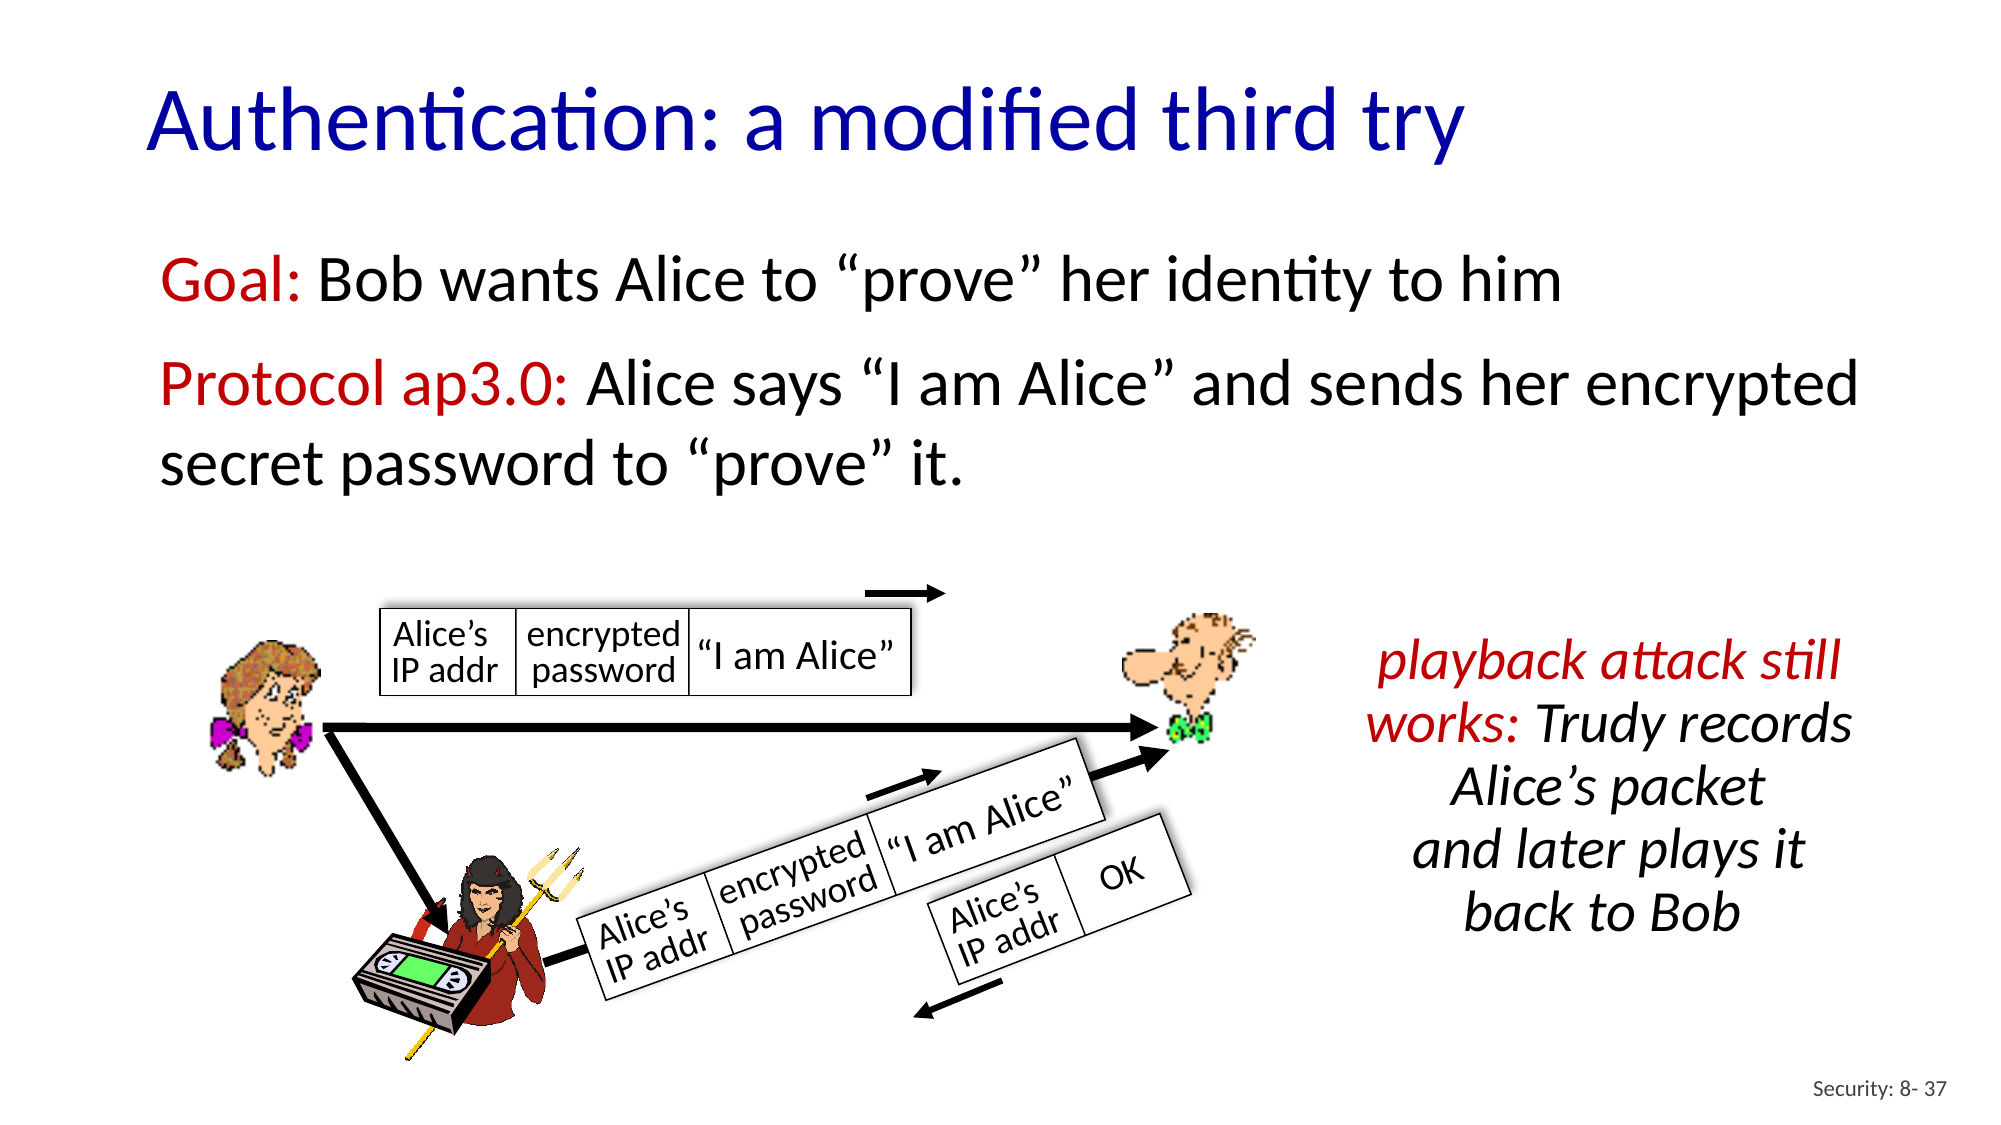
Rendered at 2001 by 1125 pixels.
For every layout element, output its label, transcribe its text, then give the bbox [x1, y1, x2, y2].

picture [206, 640, 321, 783]
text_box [375, 593, 946, 700]
text_box Protocol ap3.0: Alice says “I am Alice” and sends her encrypted secret password to “prove” it. [145, 331, 1937, 667]
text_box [568, 812, 1105, 918]
picture [1122, 613, 1256, 750]
text_box Goal: Bob wants Alice to “prove” her identity to him [124, 236, 1713, 395]
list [352, 929, 494, 1040]
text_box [913, 856, 1185, 1018]
text_box [1102, 750, 1170, 774]
picture [405, 847, 584, 1061]
title Authentication: a modified third try [131, 47, 1856, 195]
text_box playback attack still works: Trudy records Alice’s packet and later plays it back to Bob [1336, 622, 1883, 952]
slide_number Security: 8- 37 [1512, 1056, 1963, 1117]
